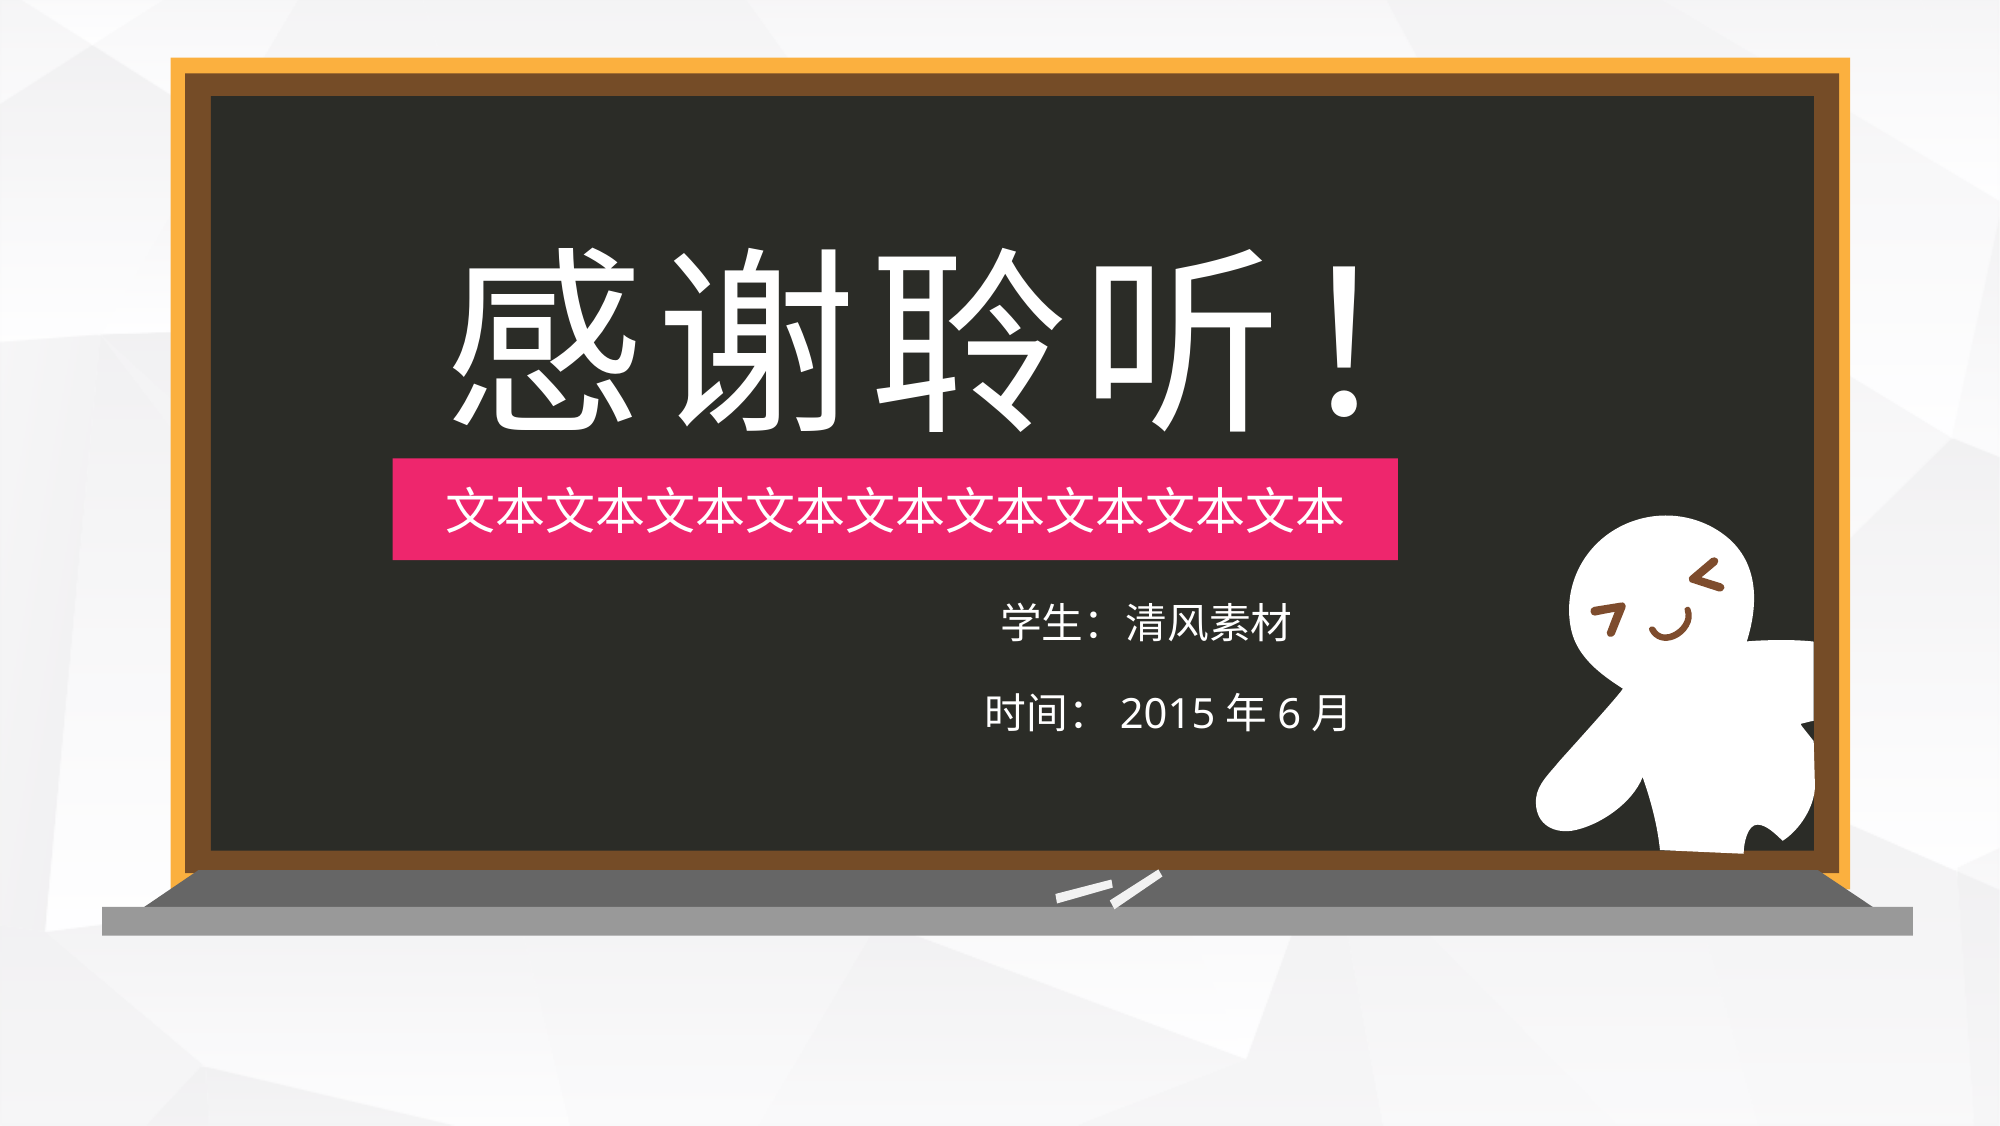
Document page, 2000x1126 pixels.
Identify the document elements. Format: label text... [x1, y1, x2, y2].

text_box [1109, 869, 1163, 910]
text_box [1055, 879, 1113, 904]
text_box [102, 906, 1913, 936]
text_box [965, 589, 1428, 746]
text_box 感谢聆听！ [397, 209, 1509, 465]
picture [0, 0, 2000, 1126]
text_box [185, 73, 1840, 874]
text_box [145, 870, 1155, 906]
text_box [1533, 508, 1816, 854]
text_box [1121, 870, 1872, 906]
text_box 文本文本文本文本文本文本文本文本文本 [391, 456, 1400, 562]
text_box [170, 57, 1851, 890]
text_box [210, 96, 1814, 851]
